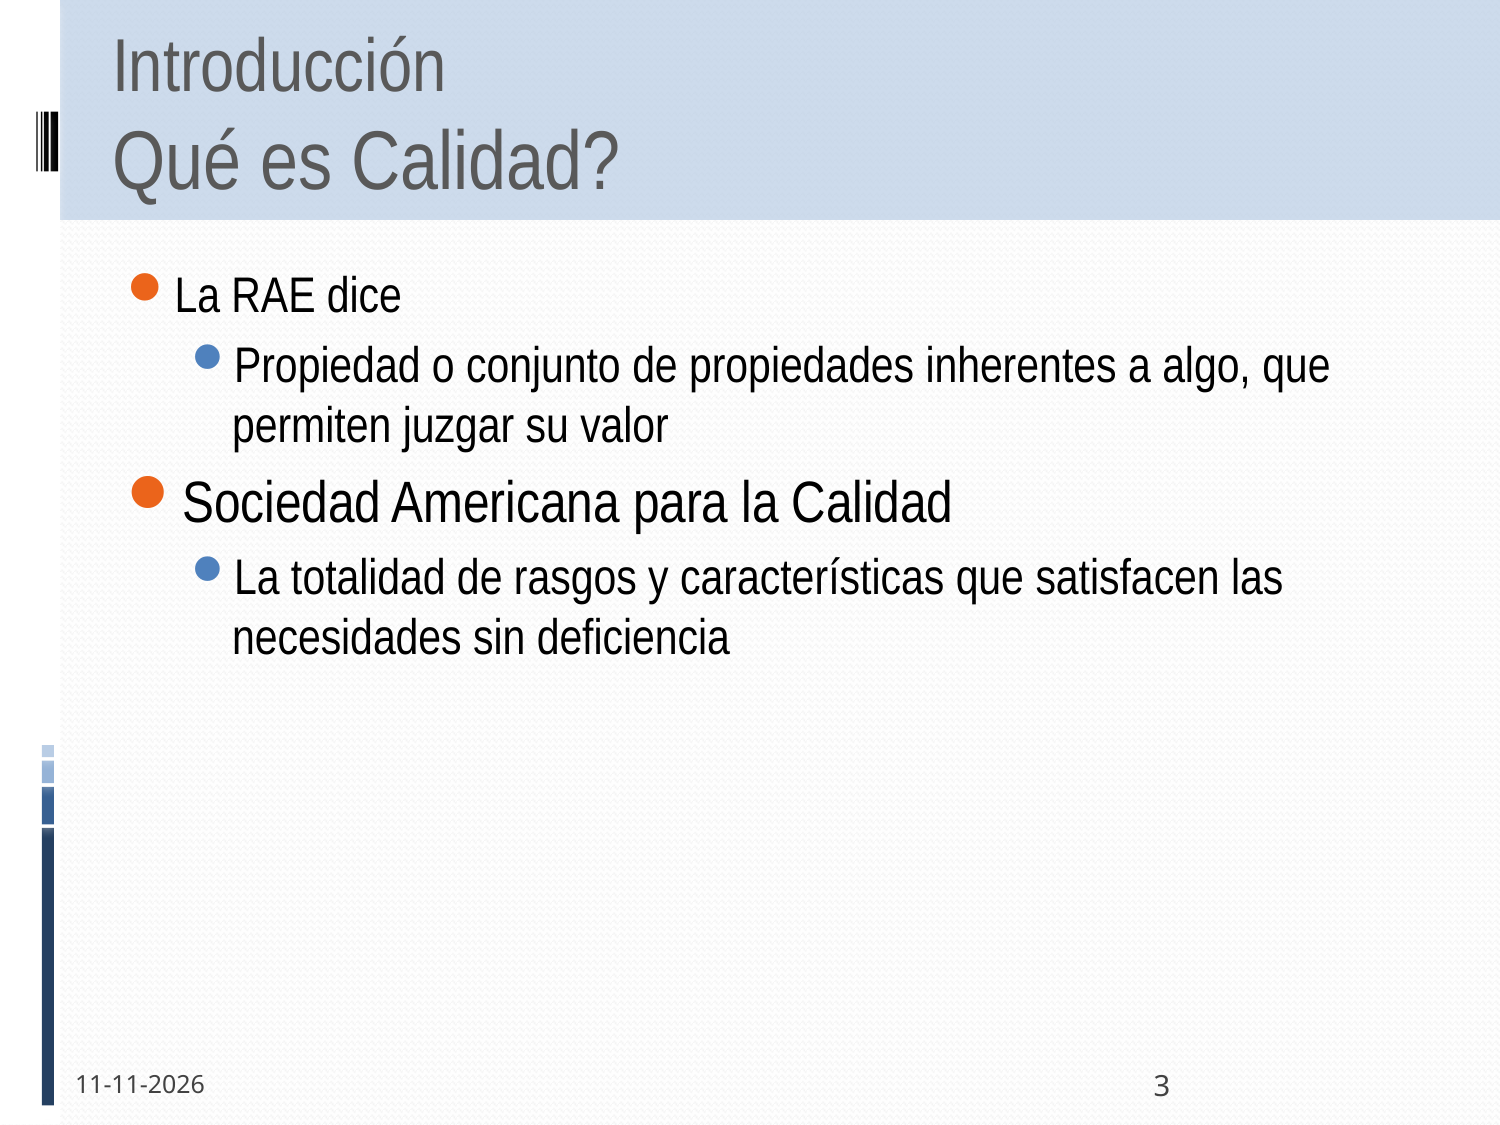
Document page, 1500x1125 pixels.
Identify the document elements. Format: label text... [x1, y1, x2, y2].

title Introducción Qué es Calidad? [111, 18, 1436, 207]
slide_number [75, 1042, 243, 1103]
list La RAE dice Propiedad o conjunto de propiedades inherentes a algo, que permiten juzgar su valor Sociedad Americana para la Calidad La totalidad de rasgos y características que satisfacen las necesidades sin deficiencia [111, 255, 1436, 1038]
slide_number 3 [1045, 1046, 1171, 1107]
